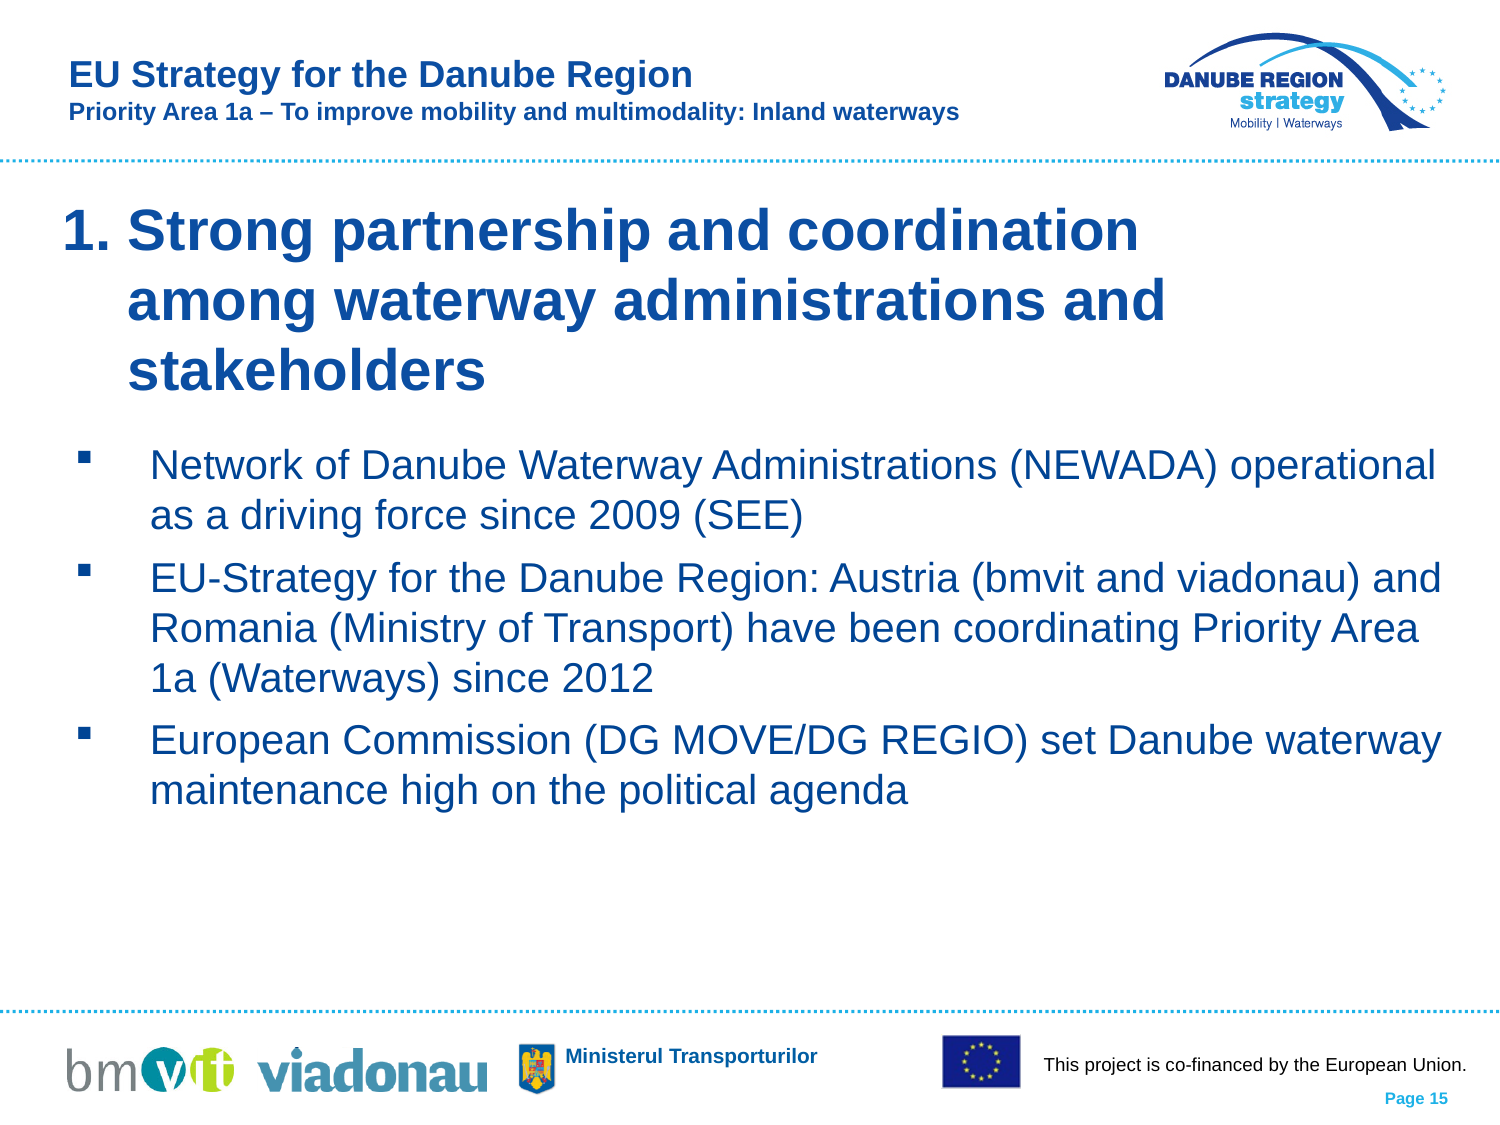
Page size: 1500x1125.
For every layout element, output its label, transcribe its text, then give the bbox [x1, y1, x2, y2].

picture [257, 1047, 487, 1092]
text_box 1. Strong partnership and coordination among waterway administrations and stakeholders [48, 184, 1466, 268]
picture [516, 1041, 557, 1096]
text_box Network of Danube Waterway Administrations (NEWADA) operational as a driving force since 2009 (SEE) EU-Strategy for the Danube Region: Austria (bmvit and viadonau) and Romania (Ministry of Transport) have been coordinating Priority Area 1a (Waterways) since 2012 European Commission (DG MOVE/DG REGIO) set Danube waterway maintenance high on the political agenda [59, 430, 1466, 896]
slide_number Page 15 [1341, 1084, 1463, 1109]
picture [940, 1034, 1022, 1090]
text_box This project is co-financed by the European Union. [1026, 1040, 1487, 1084]
picture [1151, 19, 1459, 145]
picture [67, 1047, 234, 1092]
